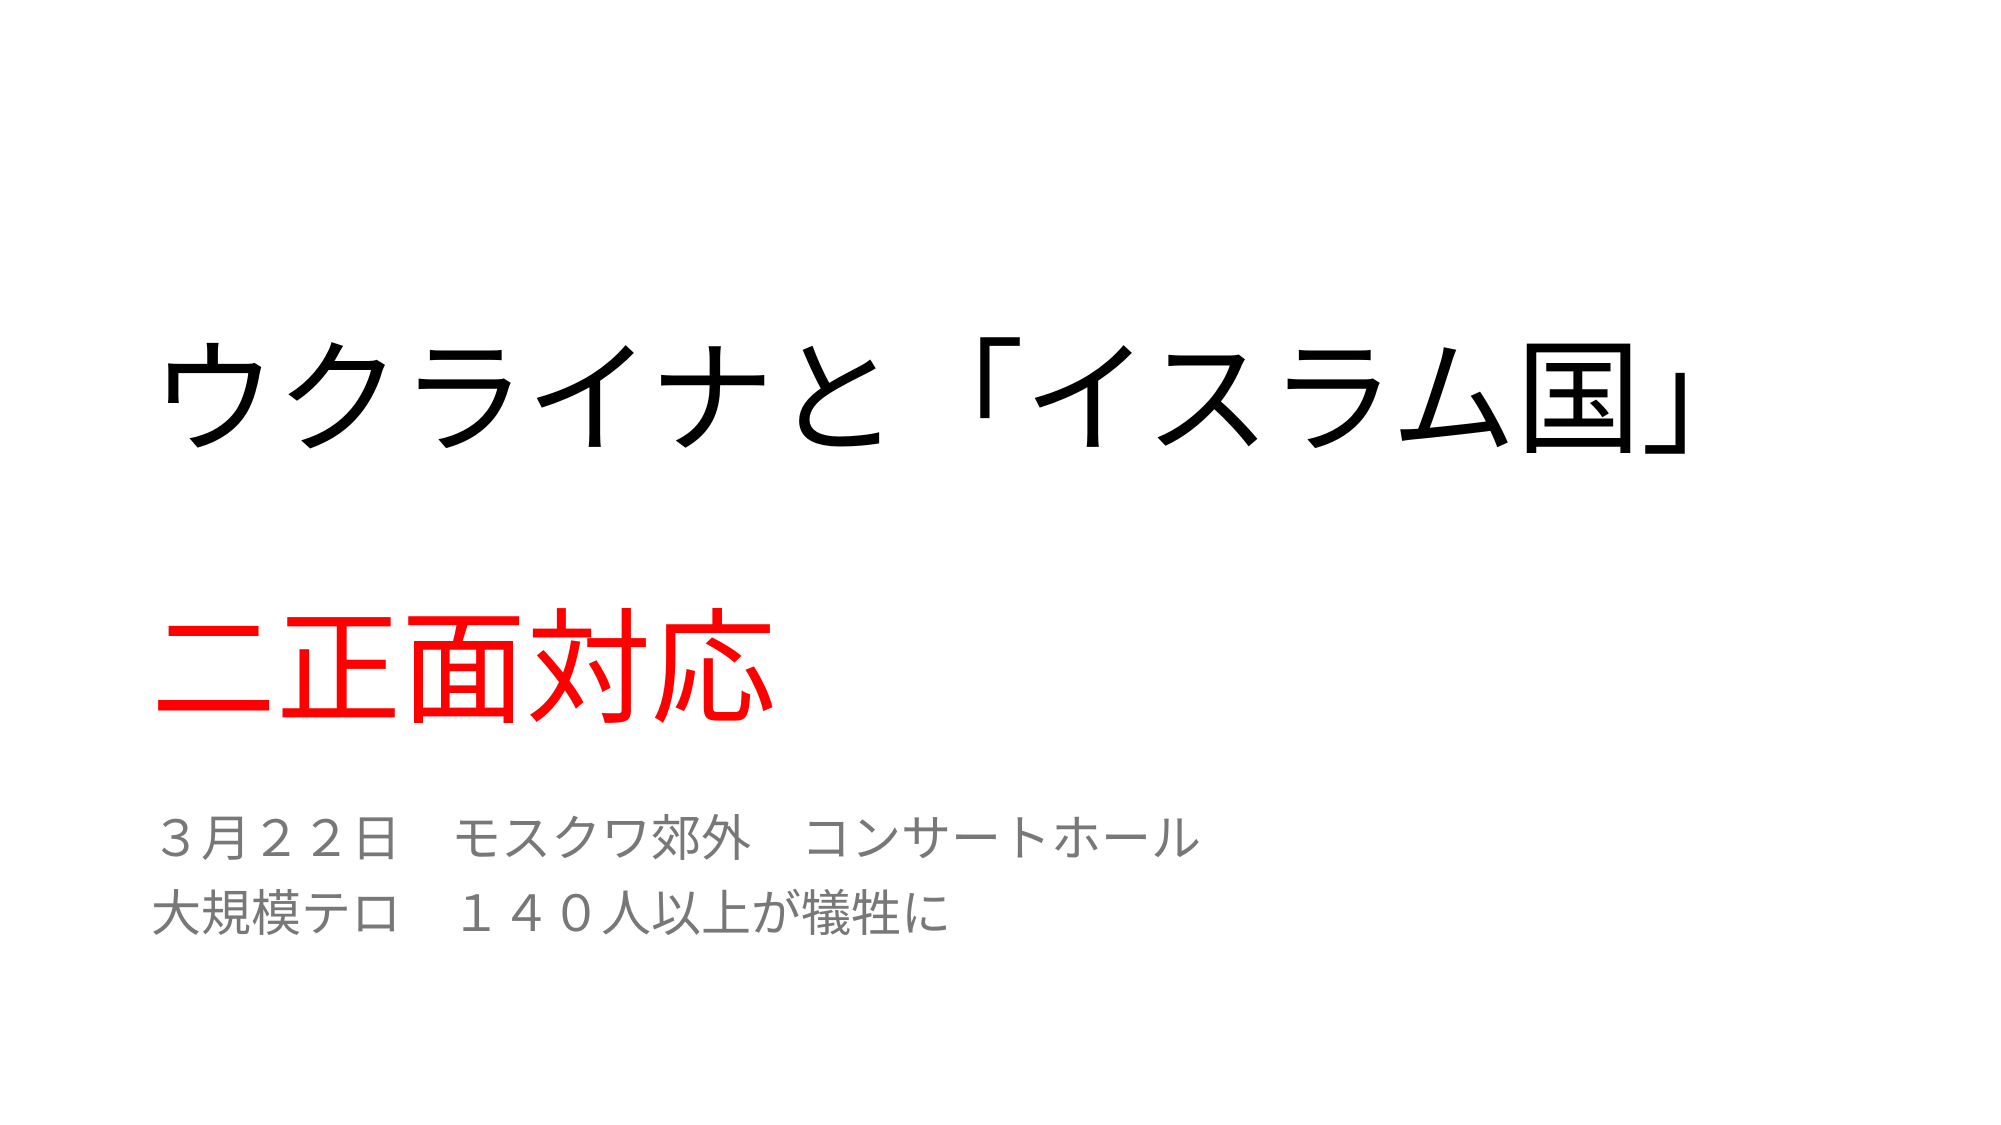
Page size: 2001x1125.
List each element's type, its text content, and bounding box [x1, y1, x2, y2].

title ウクライナと「イスラム国」 二正面対応 [136, 280, 1862, 749]
list ３月２２日 モスクワ郊外 コンサートホール 大規模テロ １４０人以上が犠牲に [136, 806, 1862, 1053]
